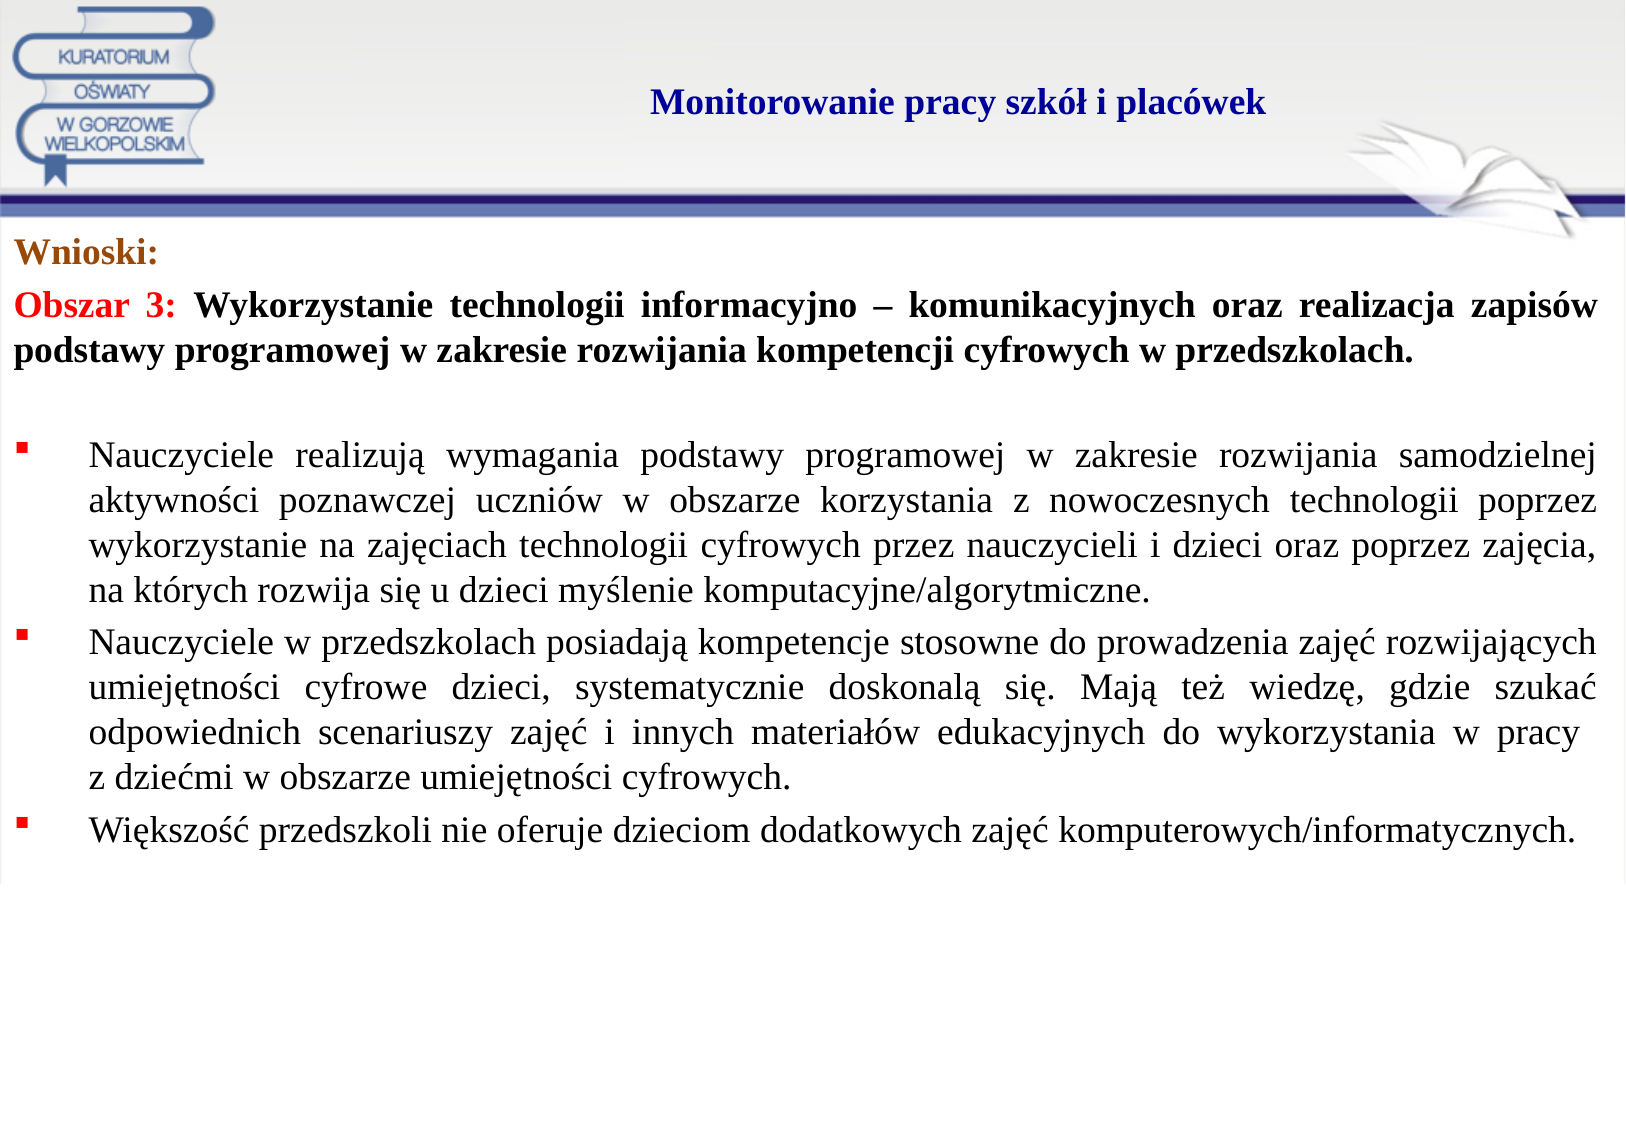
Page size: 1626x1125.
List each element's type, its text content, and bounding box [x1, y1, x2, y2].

title Monitorowanie pracy szkół i placówek [317, 23, 1600, 176]
list Wnioski: Obszar 3: Wykorzystanie technologii informacyjno – komunikacyjnych oraz realizacja zapisów podstawy programowej w zakresie rozwijania kompetencji cyfrowych w przedszkolach. Nauczyciele realizują wymagania podstawy programowej w zakresie rozwijania samodzielnej aktywności poznawczej uczniów w obszarze korzystania z nowoczesnych technologii poprzez wykorzystanie na zajęciach technologii cyfrowych przez nauczycieli i dzieci oraz poprzez zajęcia, na których rozwija się u dzieci myślenie komputacyjne/algorytmiczne. Nauczyciele w przedszkolach posiadają kompetencje stosowne do prowadzenia zajęć rozwijających umiejętności cyfrowe dzieci, systematycznie doskonalą się. Mają też wiedzę, gdzie szukać odpowiednich scenariuszy zajęć i innych materiałów edukacyjnych do wykorzystania w pracy z dziećmi w obszarze umiejętności cyfrowych. Większość przedszkoli nie oferuje dzieciom dodatkowych zajęć komputerowych/informatycznych. [0, 219, 1615, 1125]
picture [0, 0, 1626, 1125]
